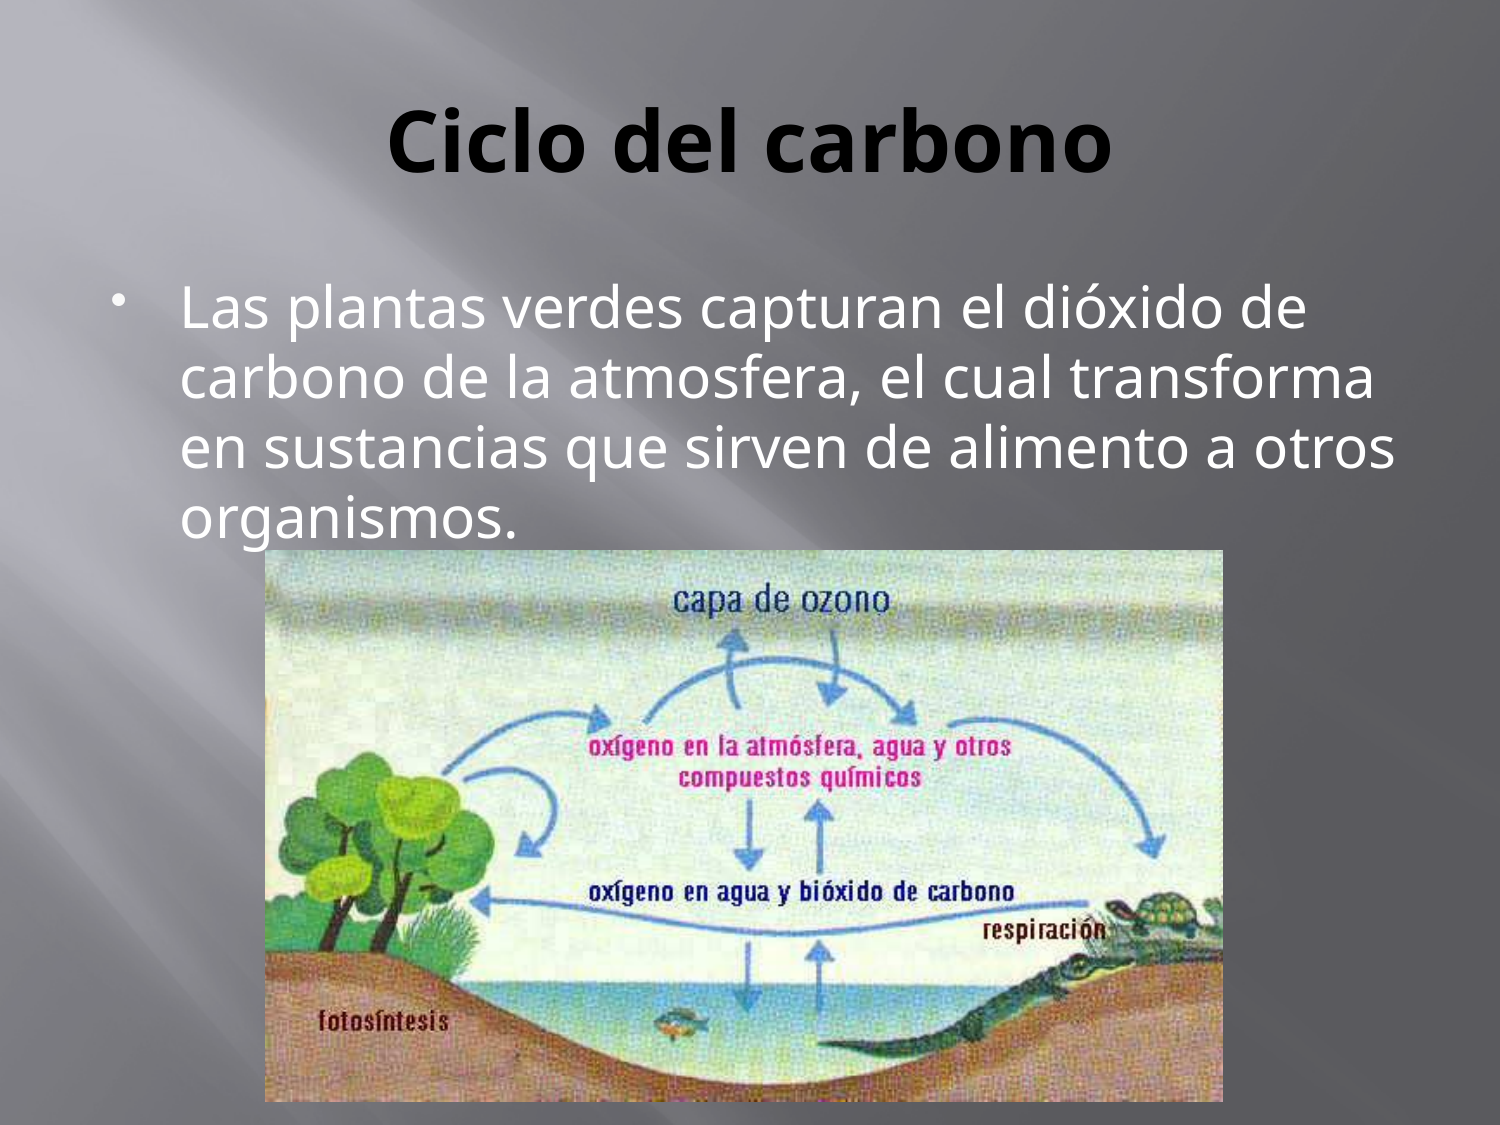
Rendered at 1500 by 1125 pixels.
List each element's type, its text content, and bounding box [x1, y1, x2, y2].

title Ciclo del carbono [75, 45, 1425, 233]
list Las plantas verdes capturan el dióxido de carbono de la atmosfera, el cual transforma en sustancias que sirven de alimento a otros organismos. [75, 262, 1425, 575]
picture [265, 550, 1223, 1102]
